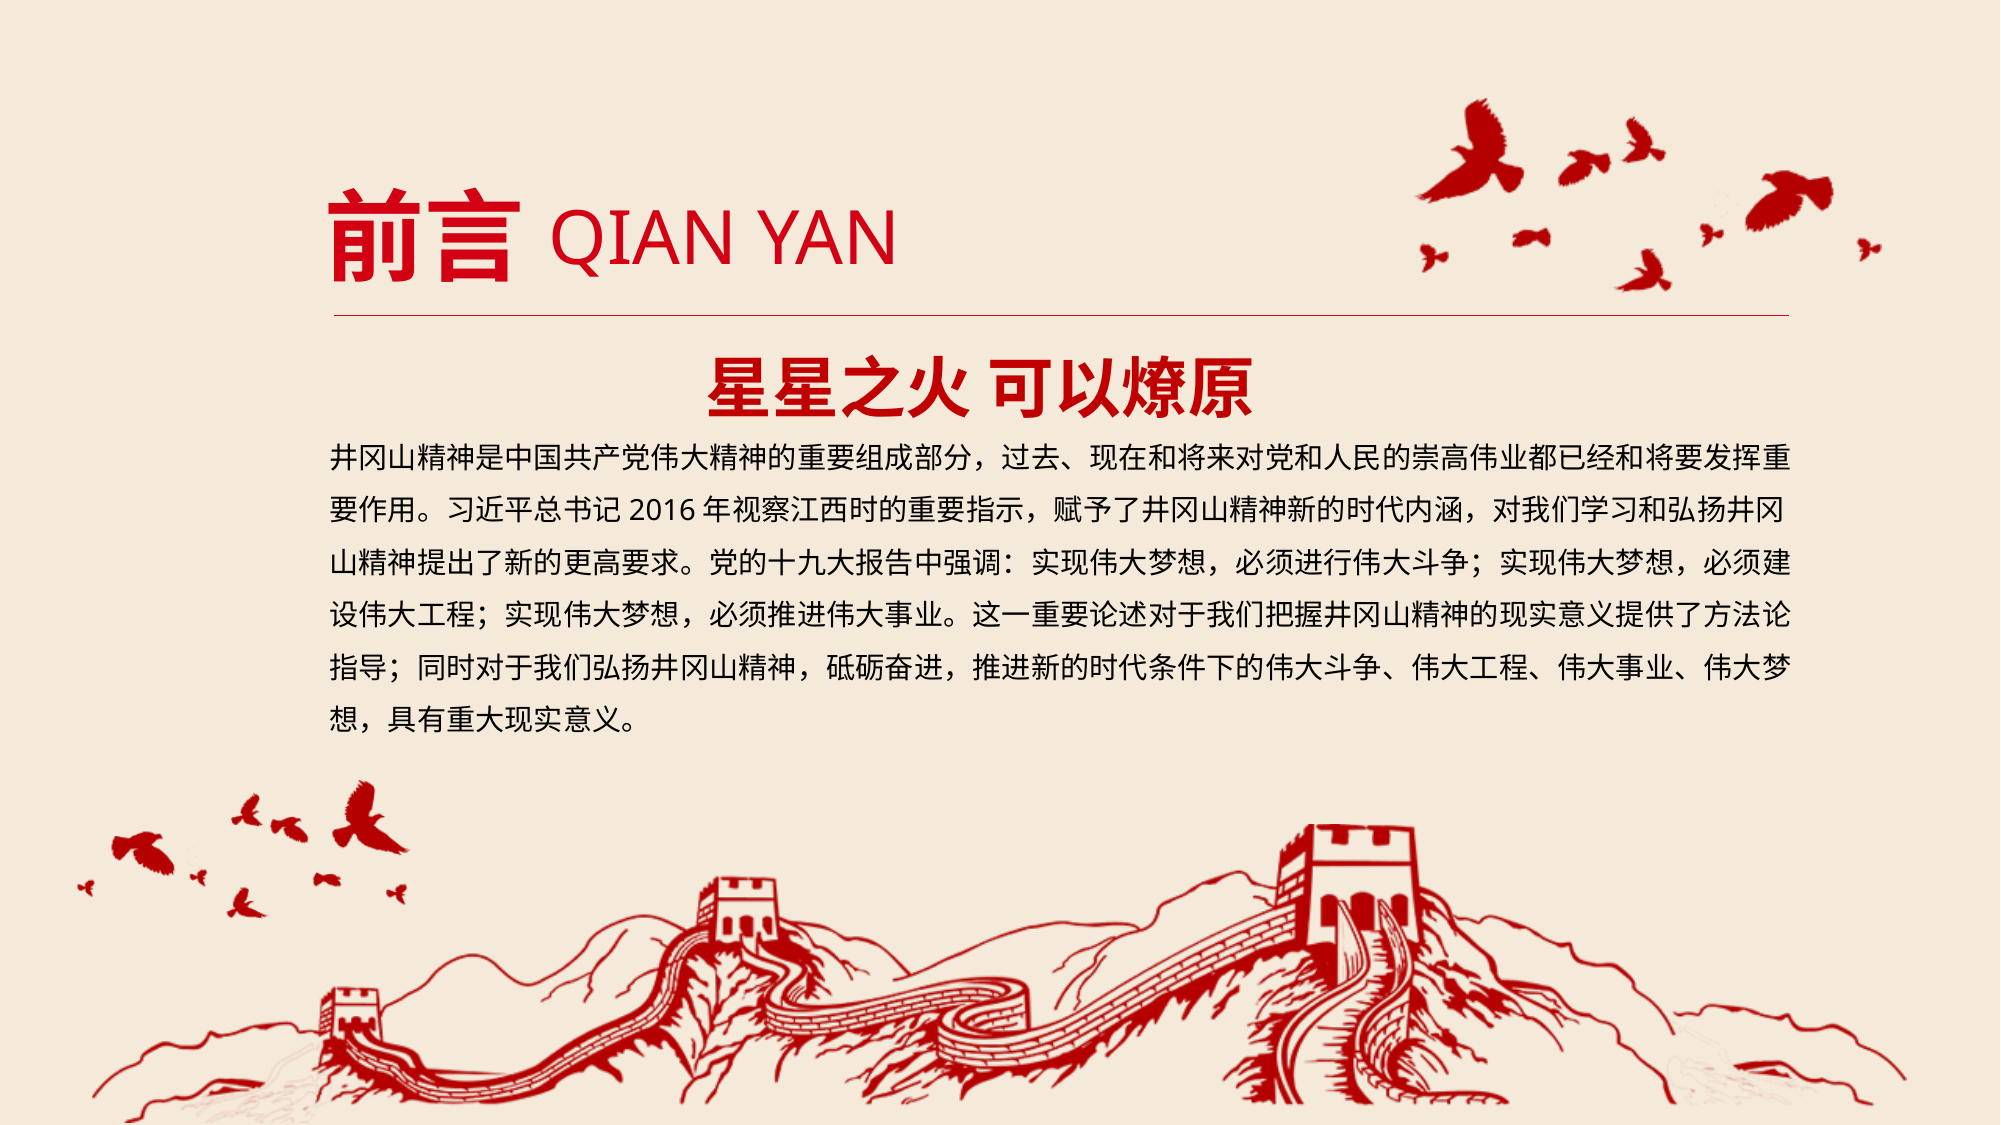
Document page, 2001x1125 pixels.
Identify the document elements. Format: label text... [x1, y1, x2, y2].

text_box 井冈山精神是中国共产党伟大精神的重要组成部分，过去、现在和将来对党和人民的崇高伟业都已经和将要发挥重要作用。习近平总书记2016年视察江西时的重要指示，赋予了井冈山精神新的时代内涵，对我们学习和弘扬井冈山精神提出了新的更高要求。党的十九大报告中强调：实现伟大梦想，必须进行伟大斗争；实现伟大梦想，必须建设伟大工程；实现伟大梦想，必须推进伟大事业。这一重要论述对于我们把握井冈山精神的现实意义提供了方法论指导；同时对于我们弘扬井冈山精神，砥砺奋进，推进新的时代条件下的伟大斗争、伟大工程、伟大事业、伟大梦想，具有重大现实意义。 [314, 414, 1808, 744]
text_box 星星之火 可以燎原 [691, 322, 1271, 433]
picture [1413, 97, 1882, 293]
picture [77, 779, 1907, 1123]
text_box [308, 165, 920, 303]
